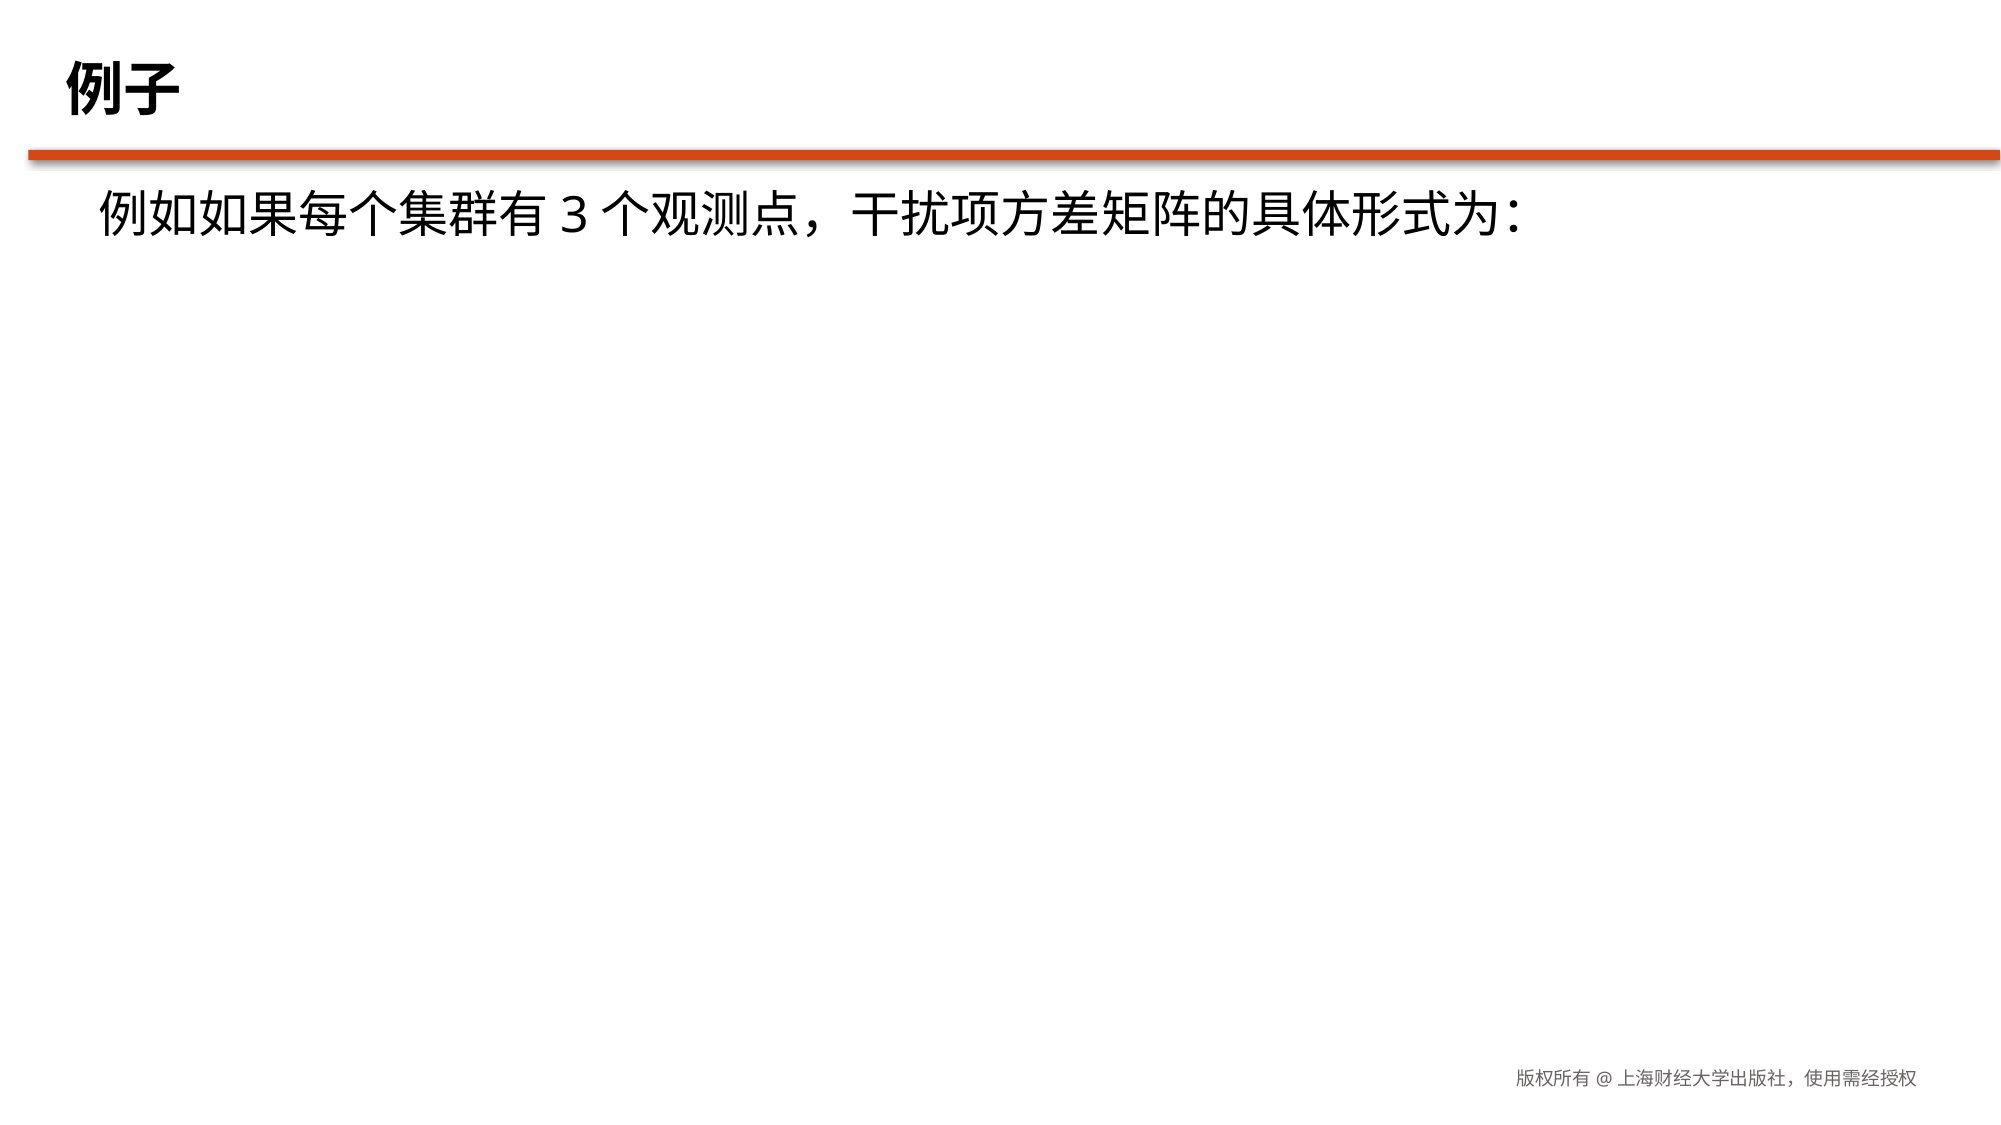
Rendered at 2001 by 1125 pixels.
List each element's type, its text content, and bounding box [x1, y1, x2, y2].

footer 版权所有@上海财经大学出版社，使用需经授权 [1483, 1046, 1950, 1109]
title 例子 [50, 50, 1825, 138]
